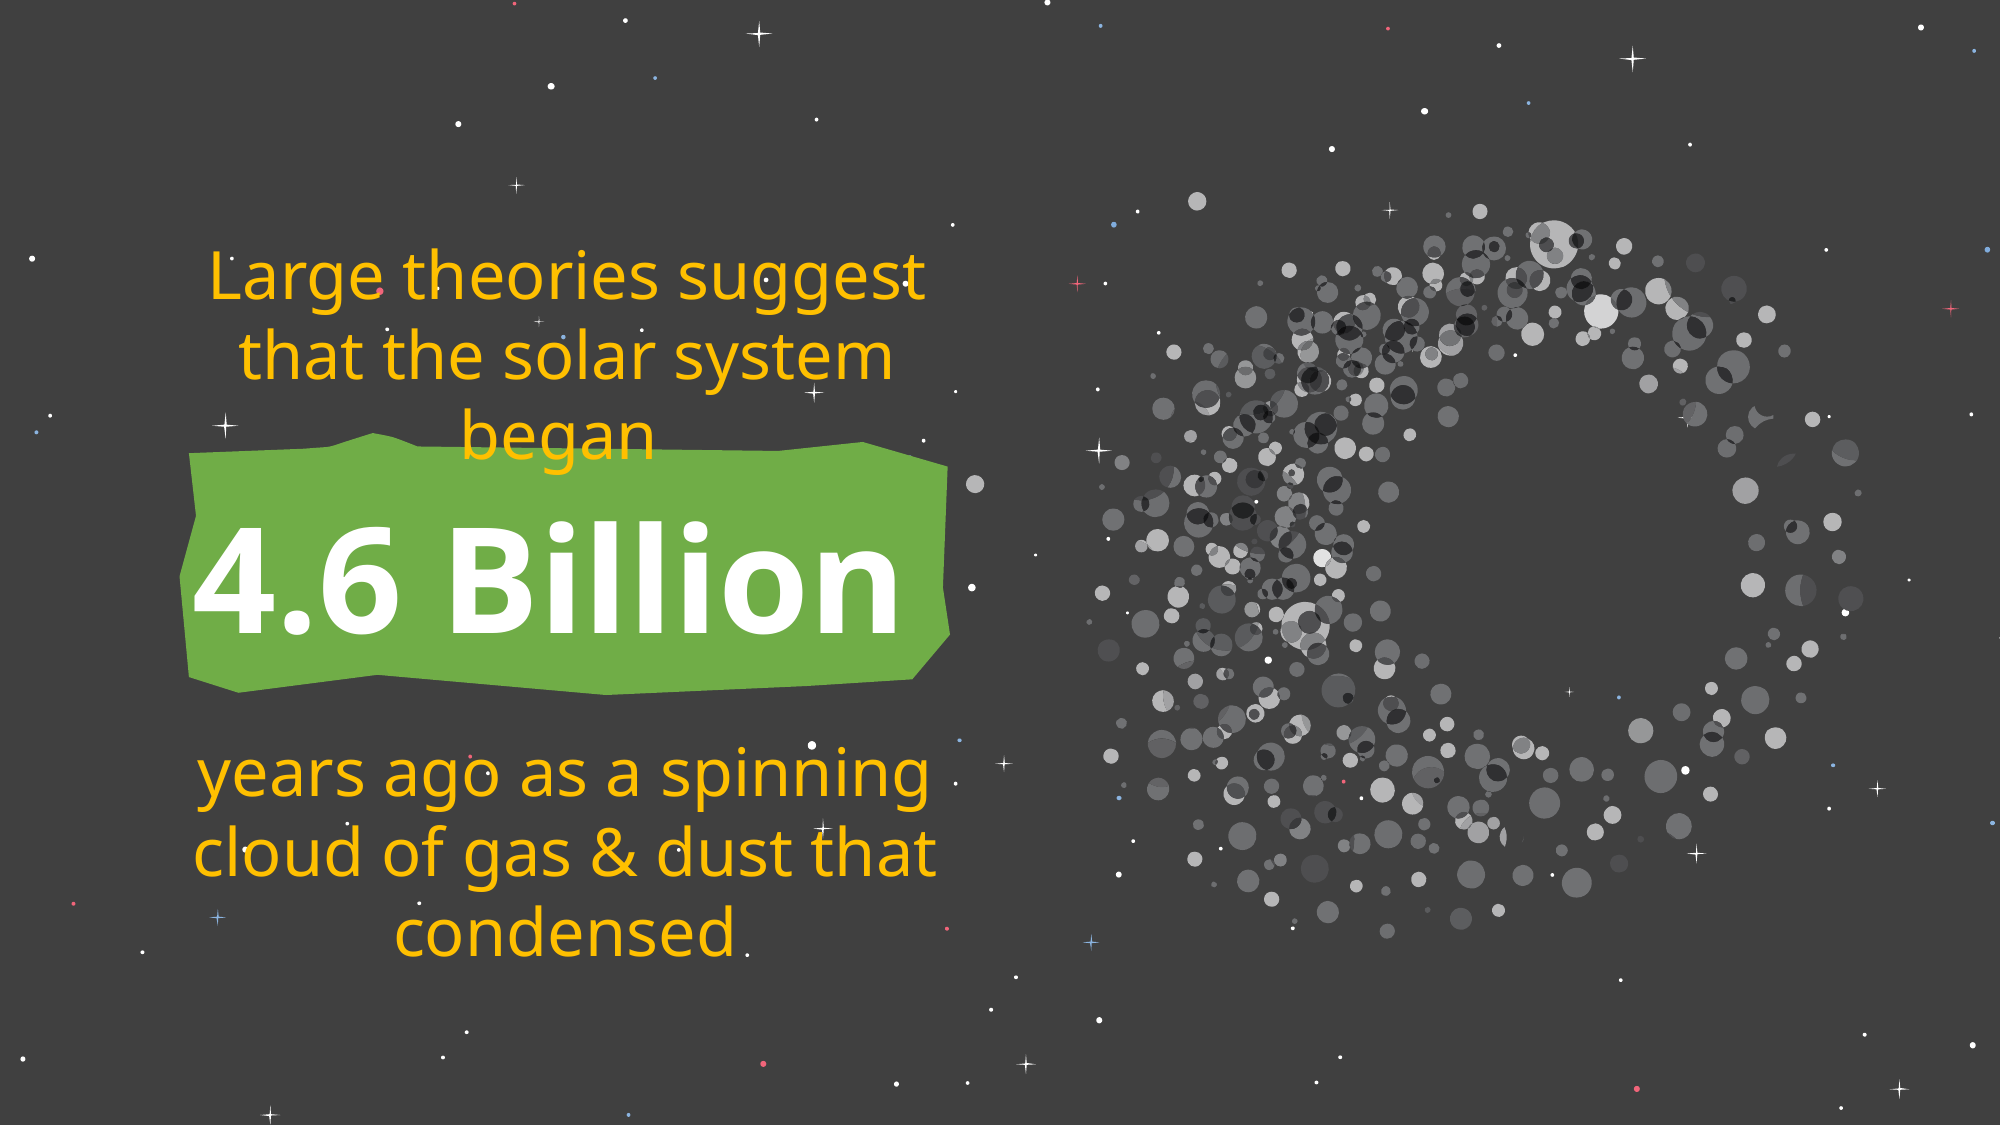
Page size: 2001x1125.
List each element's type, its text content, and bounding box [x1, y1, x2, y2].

text_box years ago as a spinning cloud of gas & dust that condensed [152, 722, 979, 978]
text_box [197, 681, 338, 694]
text_box Large theories suggest that the solar system began [170, 225, 965, 480]
text_box [923, 480, 952, 669]
text_box [435, 681, 902, 697]
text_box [965, 191, 1865, 939]
list 4.6 Billion [175, 480, 923, 681]
